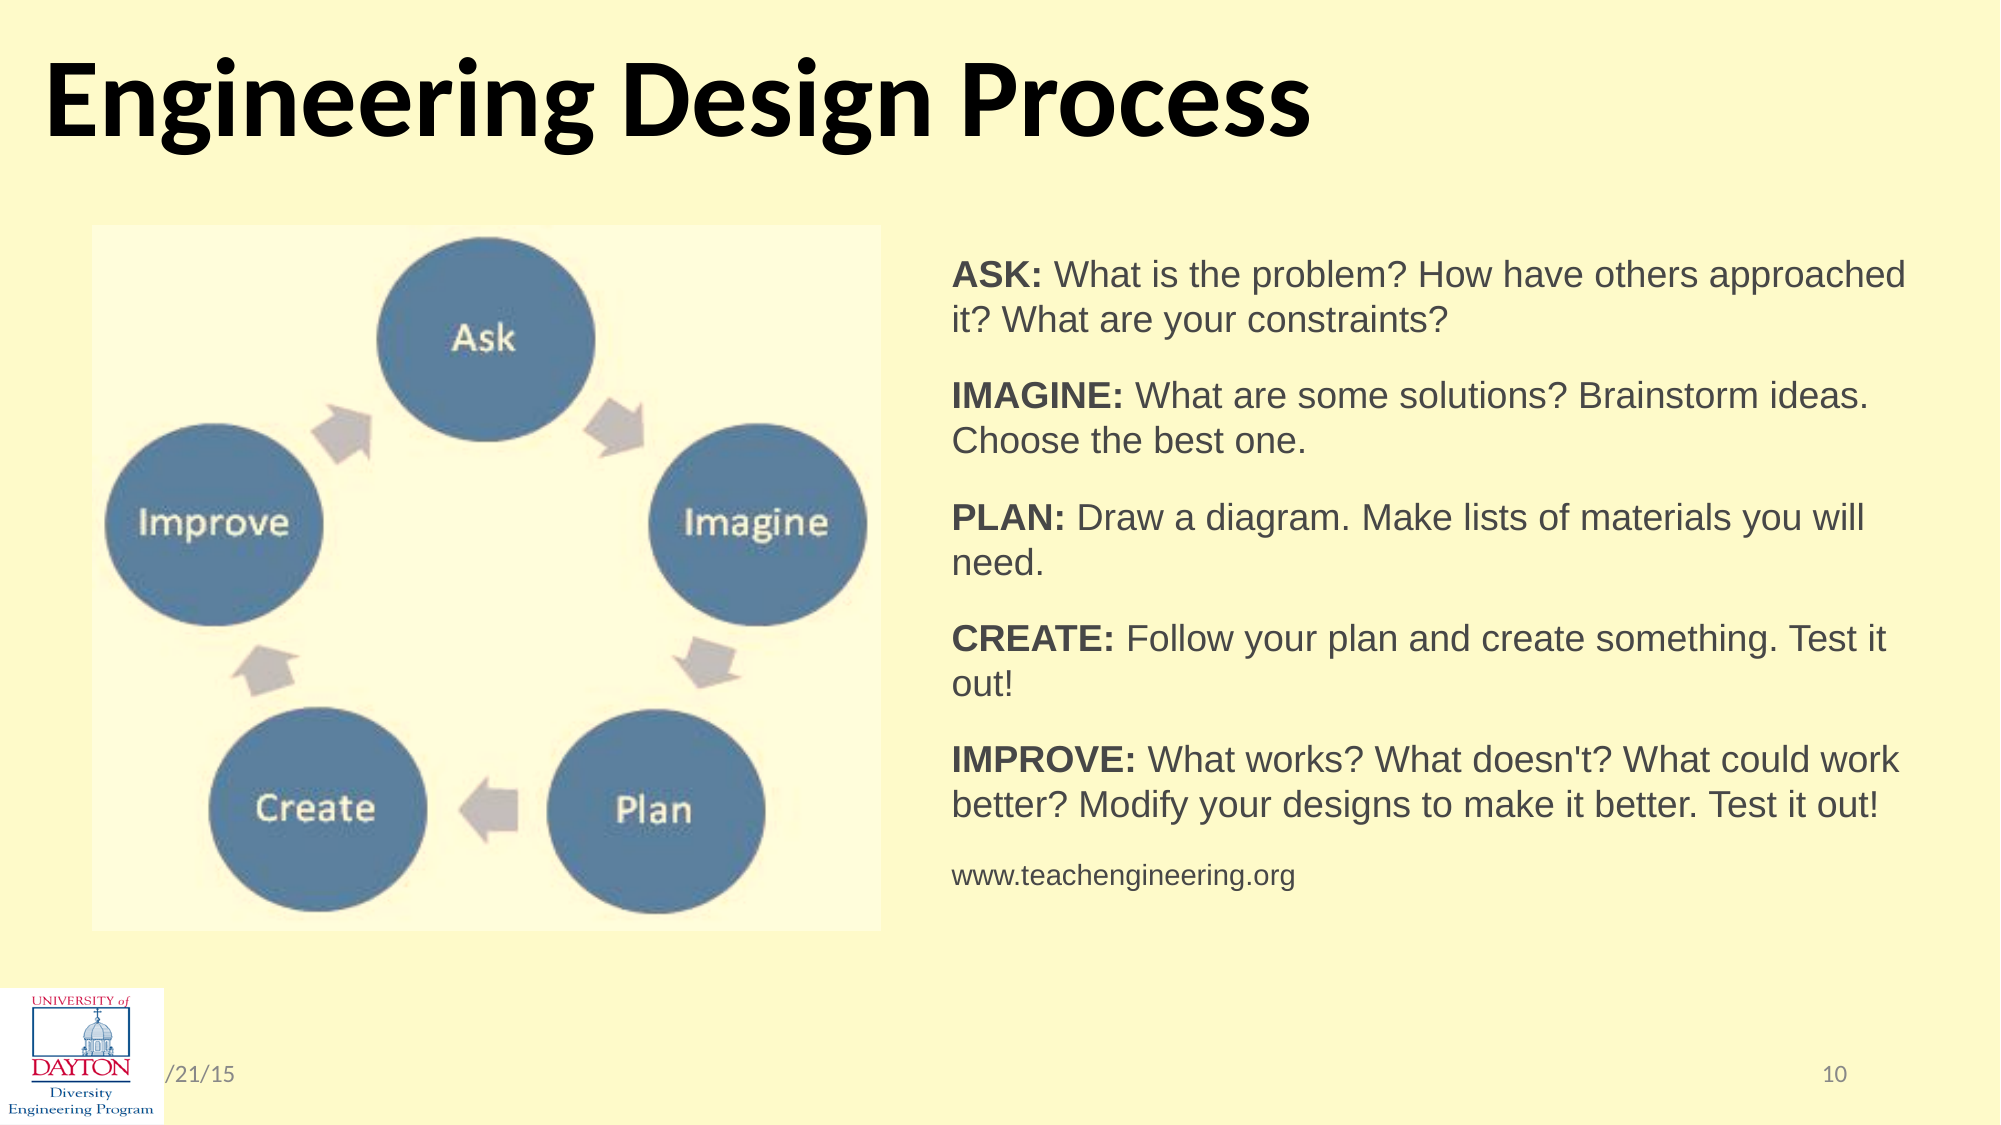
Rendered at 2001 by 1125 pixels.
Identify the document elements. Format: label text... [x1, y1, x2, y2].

title Engineering Design Process [29, 0, 1755, 209]
text_box ASK: What is the problem? How have others approached it? What are your constraints? IMAGINE: What are some solutions? Brainstorm ideas. Choose the best one. PLAN: Draw a diagram. Make lists of materials you will need. CREATE: Follow your plan and create something. Test it out! IMPROVE: What works? What doesn't? What could work better? Modify your designs to make it better. Test it out! www.teachengineering.org [936, 242, 1937, 906]
picture [91, 225, 882, 931]
picture [0, 988, 165, 1125]
